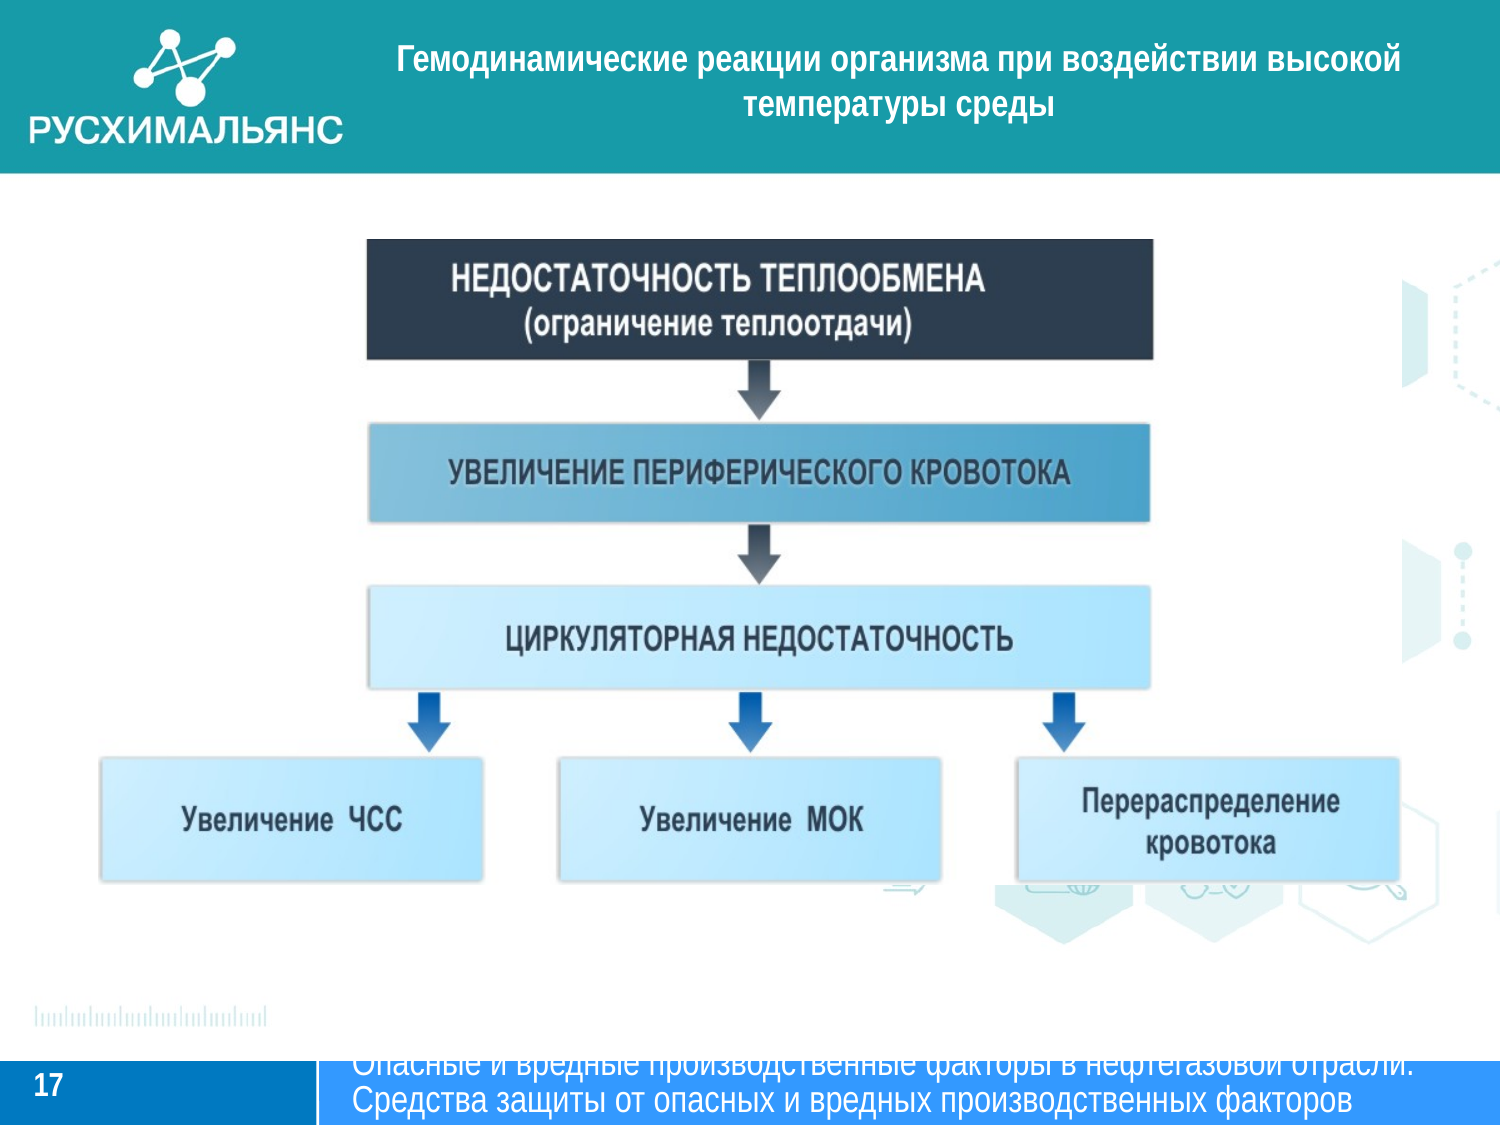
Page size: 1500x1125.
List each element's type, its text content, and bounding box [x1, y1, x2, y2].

slide_number 16 [33, 1068, 278, 1122]
picture [0, 0, 1500, 1061]
footer Опасные и вредные производственные факторы в нефтегазовой отрасли. Средства защиты от опасных и вредных производственных факторов [351, 1067, 1500, 1122]
